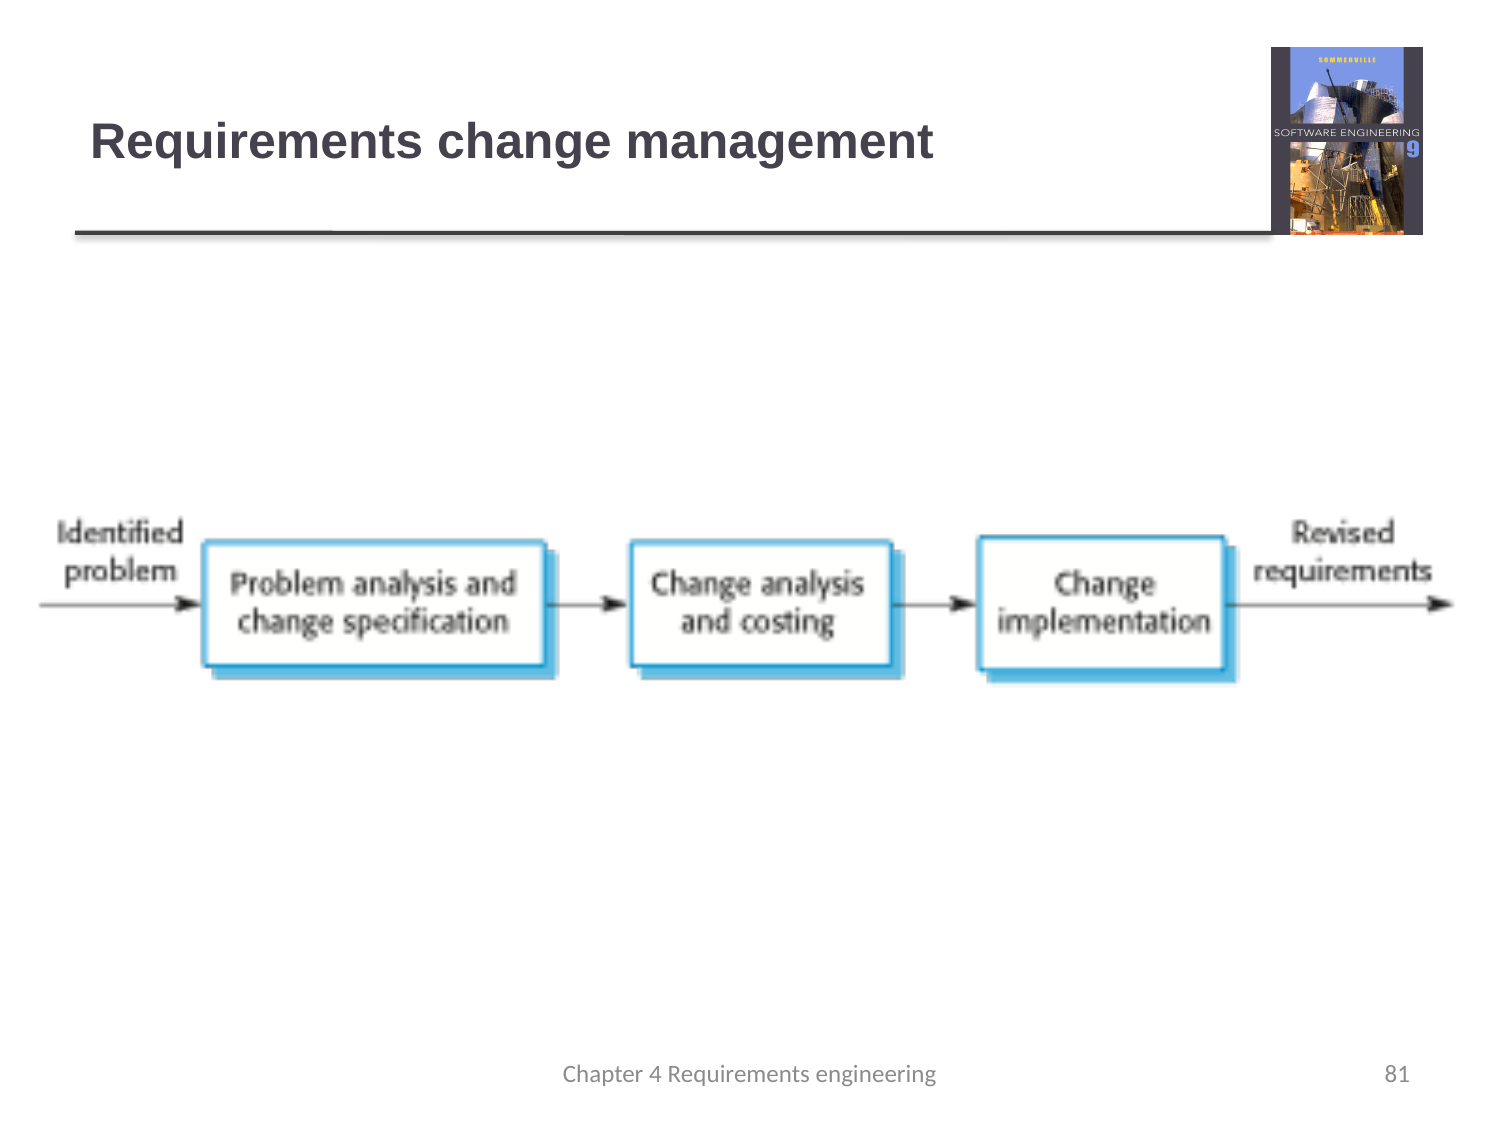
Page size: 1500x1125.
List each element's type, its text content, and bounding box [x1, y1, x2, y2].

picture [1272, 47, 1423, 235]
title Requirements change management [74, 44, 1272, 233]
picture [37, 514, 1459, 688]
footer Chapter 4 Requirements engineering [512, 1042, 988, 1103]
slide_number 81 [1074, 1042, 1425, 1103]
